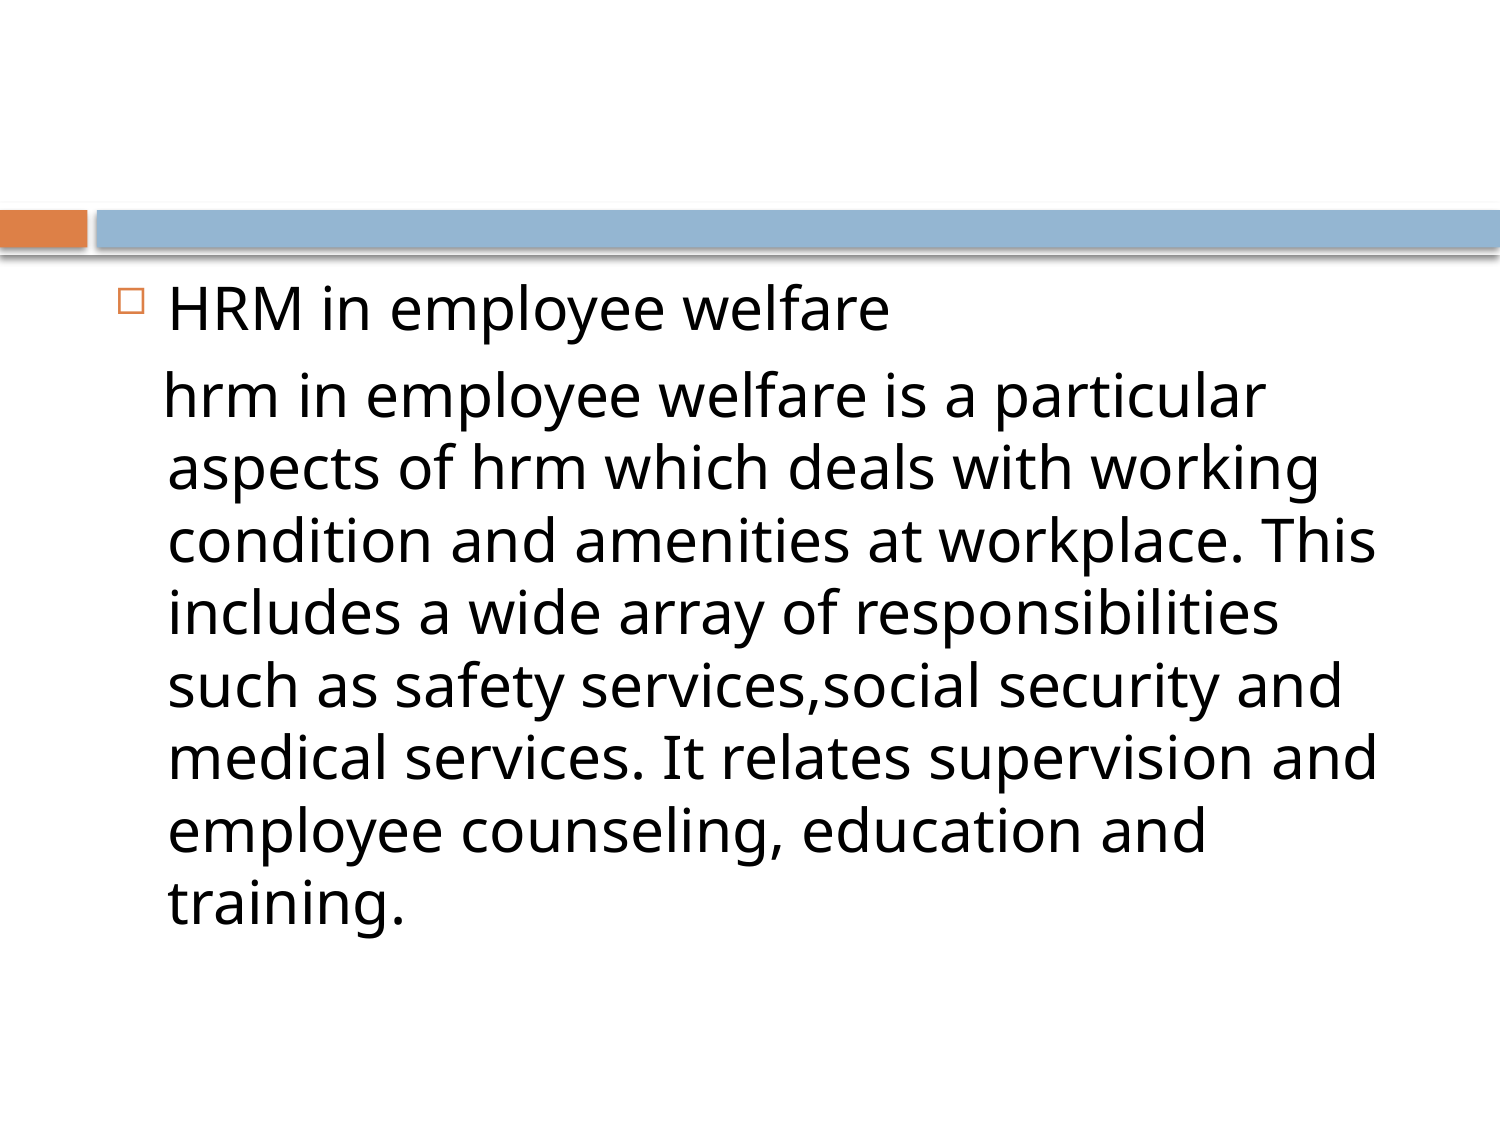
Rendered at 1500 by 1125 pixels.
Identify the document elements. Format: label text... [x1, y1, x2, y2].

list HRM in employee welfare hrm in employee welfare is a particular aspects of hrm which deals with working condition and amenities at workplace. This includes a wide array of responsibilities such as safety services,social security and medical services. It relates supervision and employee counseling, education and training. [100, 262, 1438, 1000]
